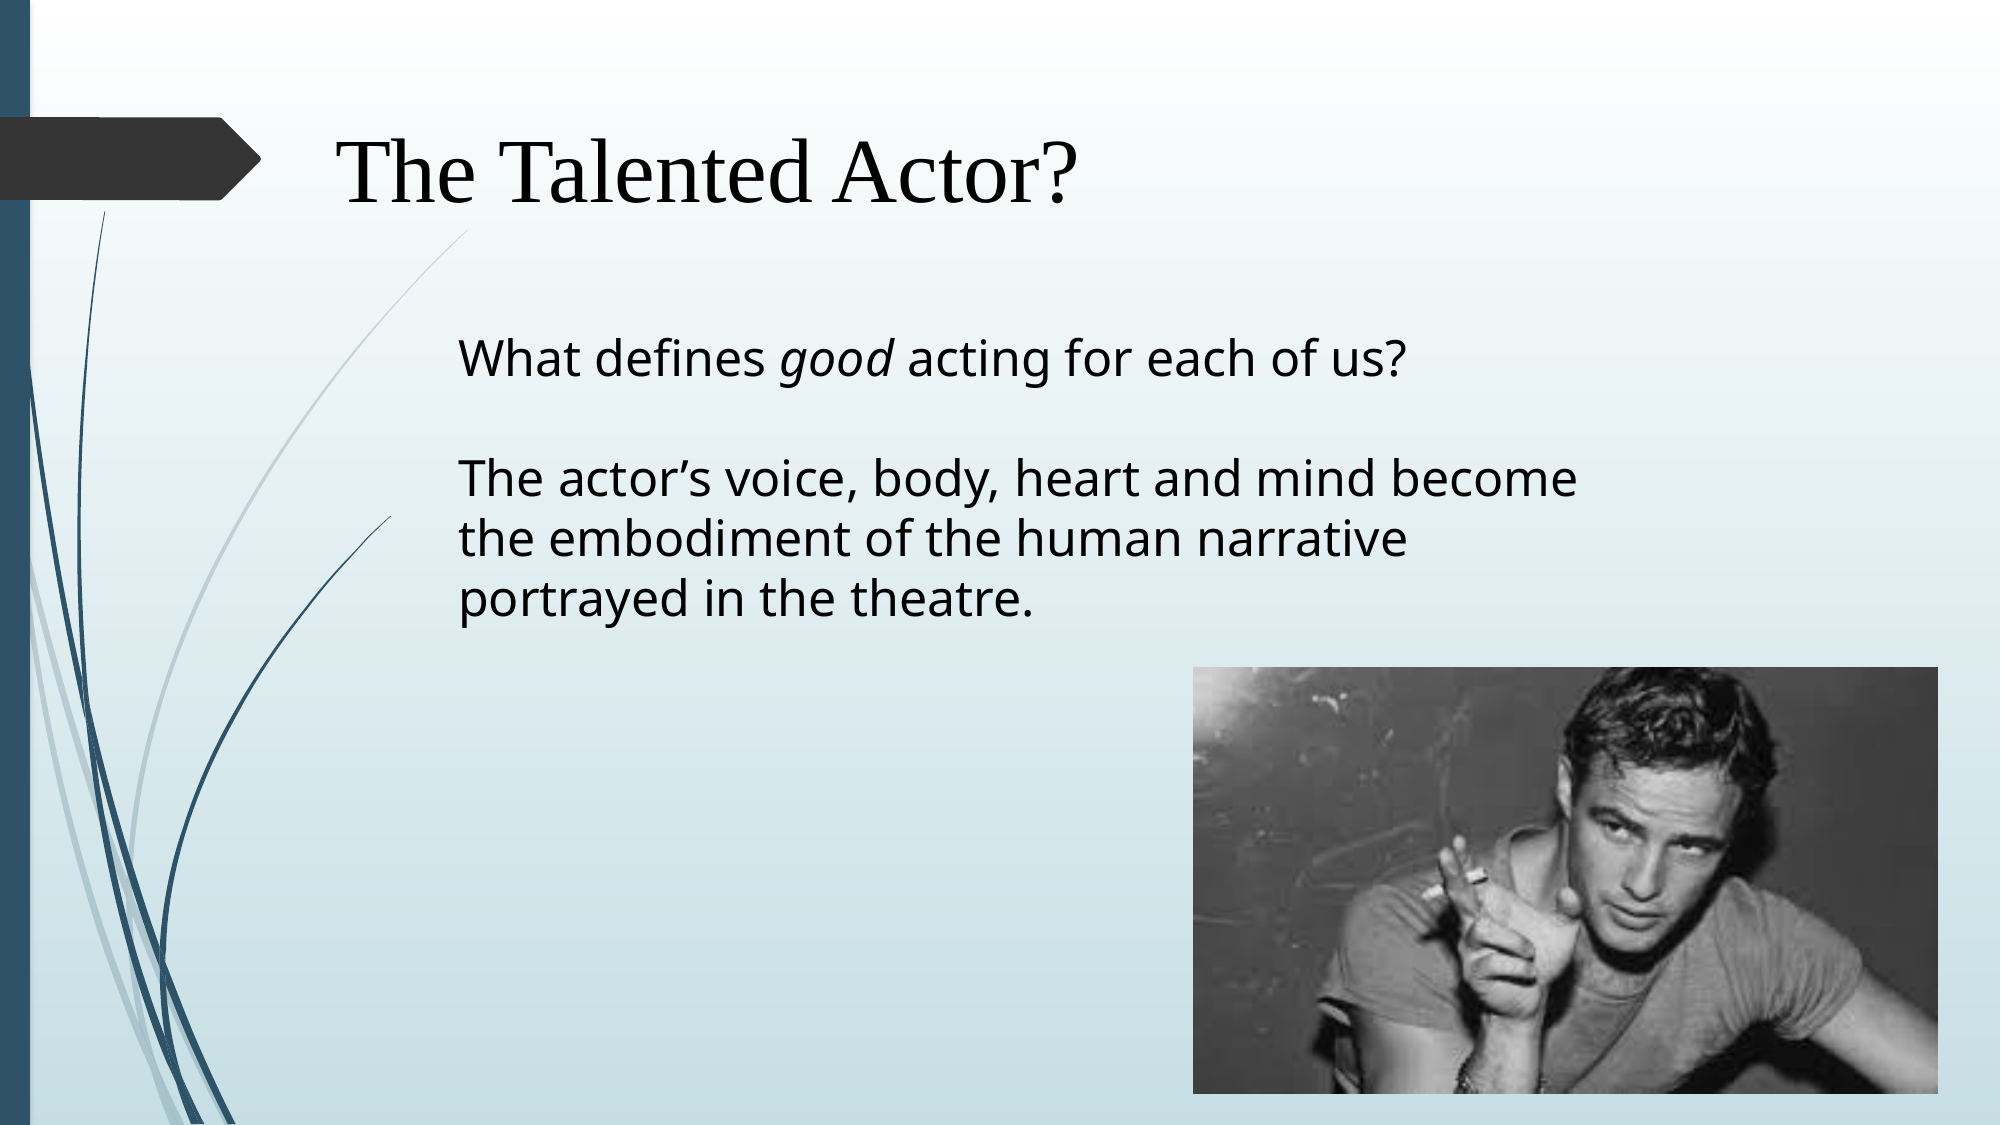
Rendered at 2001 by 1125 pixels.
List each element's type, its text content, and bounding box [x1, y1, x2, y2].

text_box What defines good acting for each of us? The actor’s voice, body, heart and mind become the embodiment of the human narrative portrayed in the theatre. [443, 319, 1625, 634]
picture [1193, 667, 1939, 1094]
text_box The Talented Actor? [320, 103, 1338, 229]
